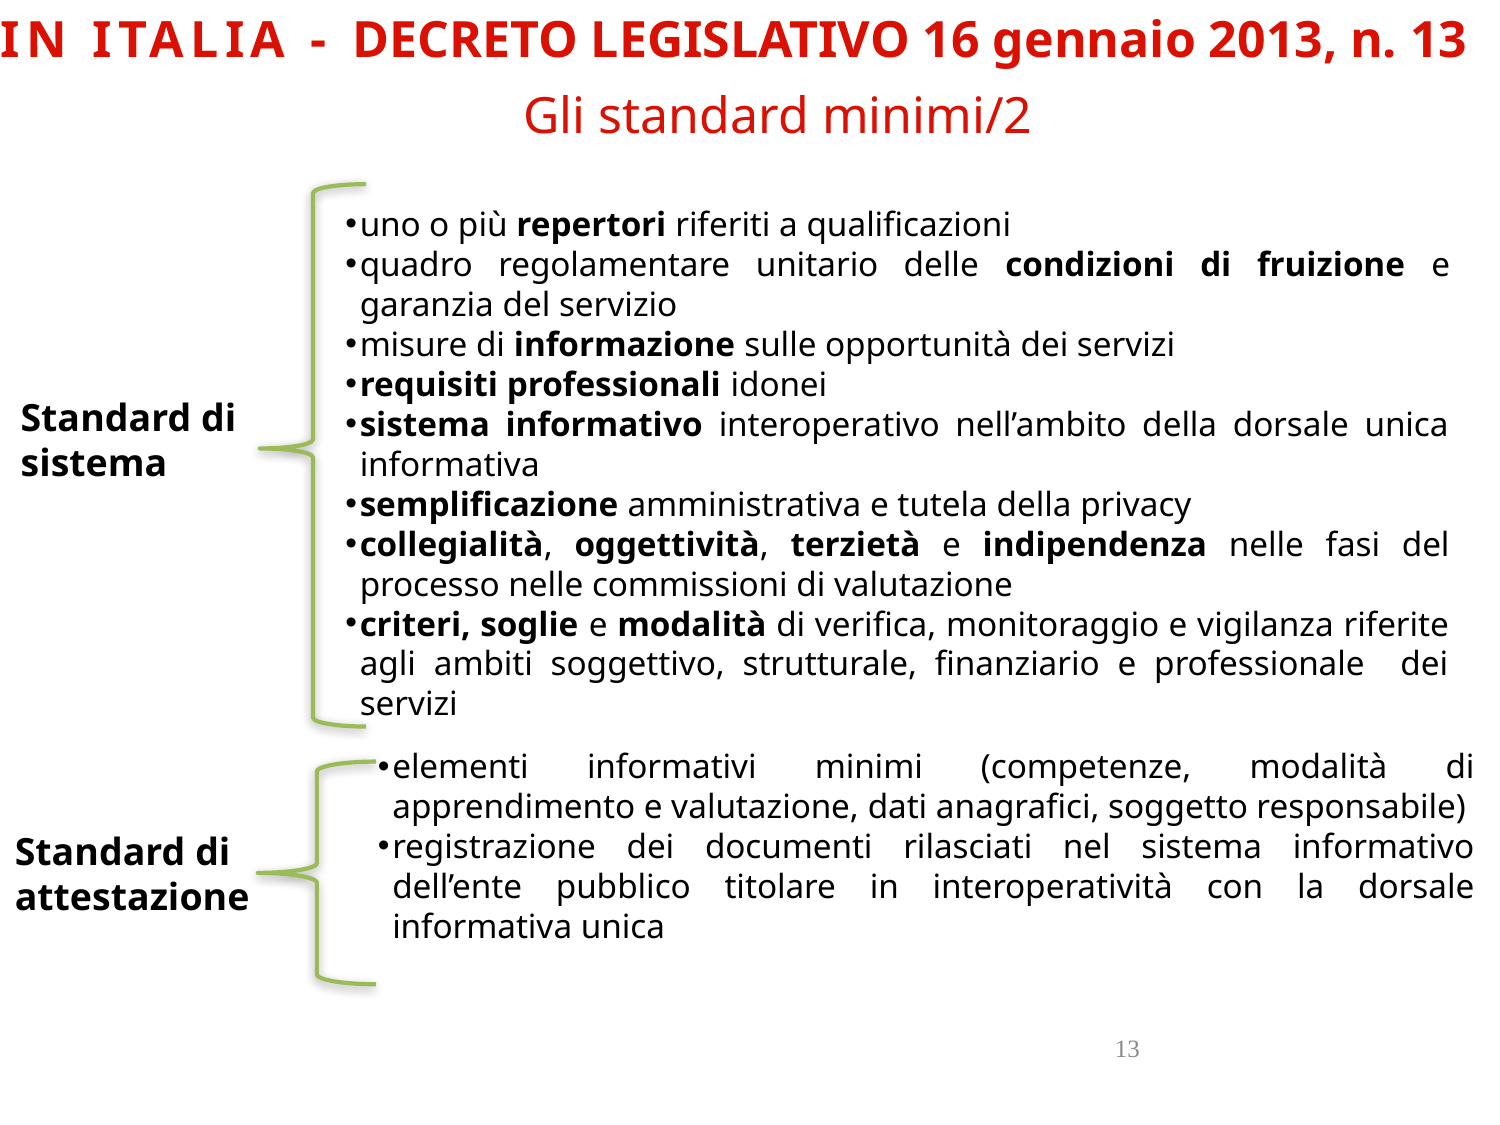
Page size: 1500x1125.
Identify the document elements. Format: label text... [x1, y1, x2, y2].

text_box uno o più repertori riferiti a qualificazioni quadro regolamentare unitario delle condizioni di fruizione e garanzia del servizio misure di informazione sulle opportunità dei servizi requisiti professionali idonei sistema informativo interoperativo nell’ambito della dorsale unica informativa semplificazione amministrativa e tutela della privacy collegialità, oggettività, terzietà e indipendenza nelle fasi del processo nelle commissioni di valutazione criteri, soglie e modalità di verifica, monitoraggio e vigilanza riferite agli ambiti soggettivo, strutturale, finanziario e professionale dei servizi [371, 196, 1465, 730]
slide_number 13 [1100, 1025, 1413, 1100]
text_box Gli standard minimi/2 [508, 76, 1048, 152]
text_box Standard di attestazione [0, 820, 272, 925]
text_box IN ITALIA - DECRETO LEGISLATIVO 16 gennaio 2013, n. 13 [0, 0, 1496, 75]
text_box [259, 184, 367, 727]
text_box elementi informativi minimi (competenze, modalità di apprendimento e valutazione, dati anagrafici, soggetto responsabile) registrazione dei documenti rilasciati nel sistema informativo dell’ente pubblico titolare in interoperatività con la dorsale informativa unica [363, 738, 1491, 953]
text_box [257, 761, 377, 985]
text_box Standard di sistema [5, 386, 305, 492]
